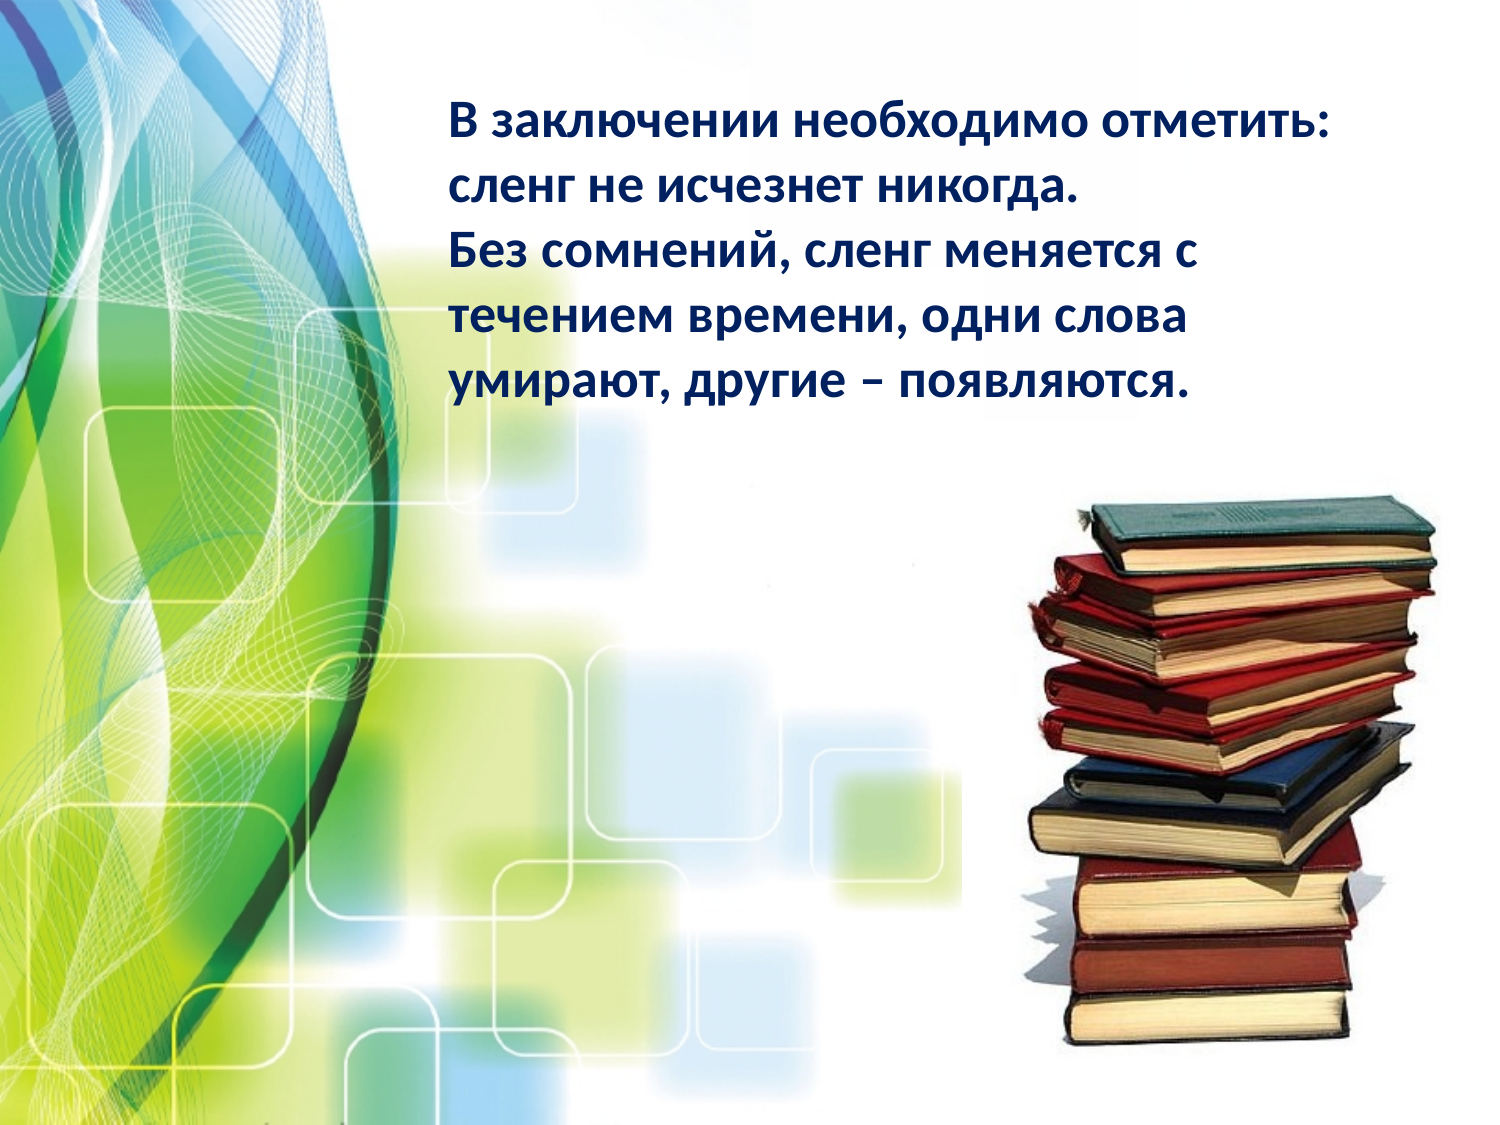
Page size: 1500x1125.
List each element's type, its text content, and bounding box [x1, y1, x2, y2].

title В заключении необходимо отметить: сленг не исчезнет никогда. Без сомнений, сленг меняется с течением времени, одни слова умирают, другие – появляются. [433, 152, 1437, 340]
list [962, 421, 1500, 1125]
